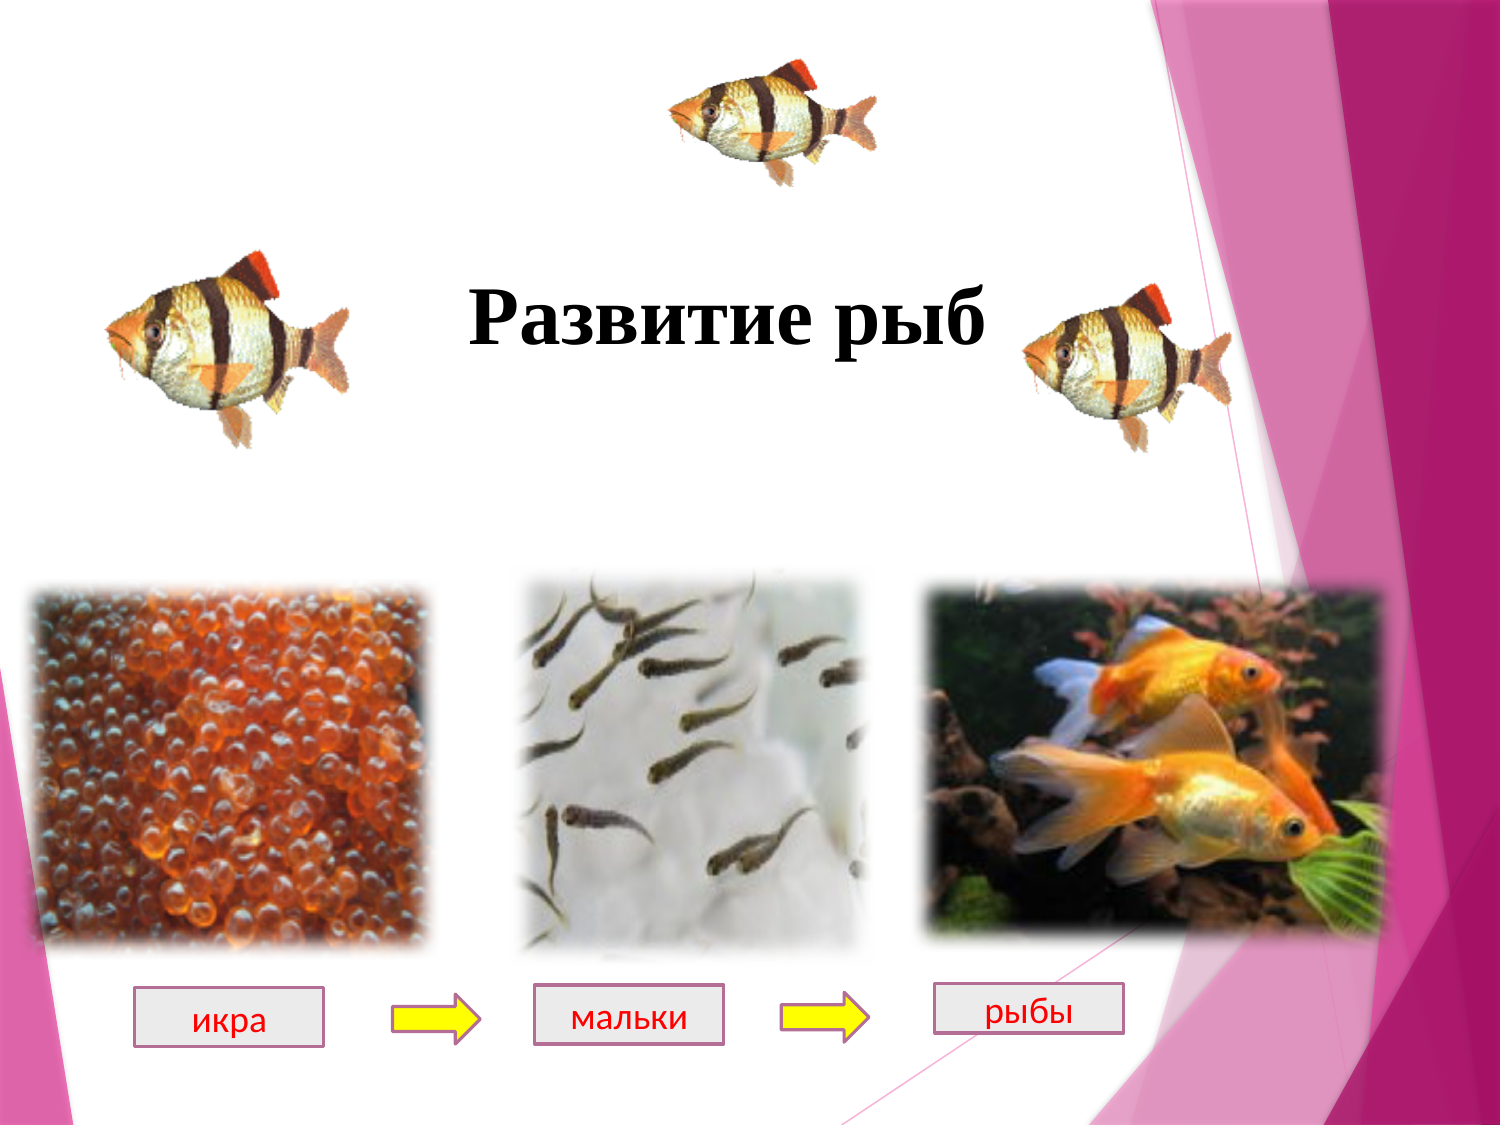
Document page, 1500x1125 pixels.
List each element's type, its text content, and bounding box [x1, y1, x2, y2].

picture [17, 577, 441, 962]
picture [908, 570, 1401, 953]
picture [510, 563, 875, 967]
text_box Развитие рыб [91, 203, 1402, 369]
text_box мальки [533, 983, 725, 1046]
text_box [779, 990, 871, 1044]
picture [89, 242, 389, 454]
picture [654, 54, 910, 190]
text_box [390, 992, 482, 1046]
text_box икра [133, 986, 325, 1048]
text_box рыбы [933, 982, 1125, 1035]
picture [1009, 277, 1265, 457]
